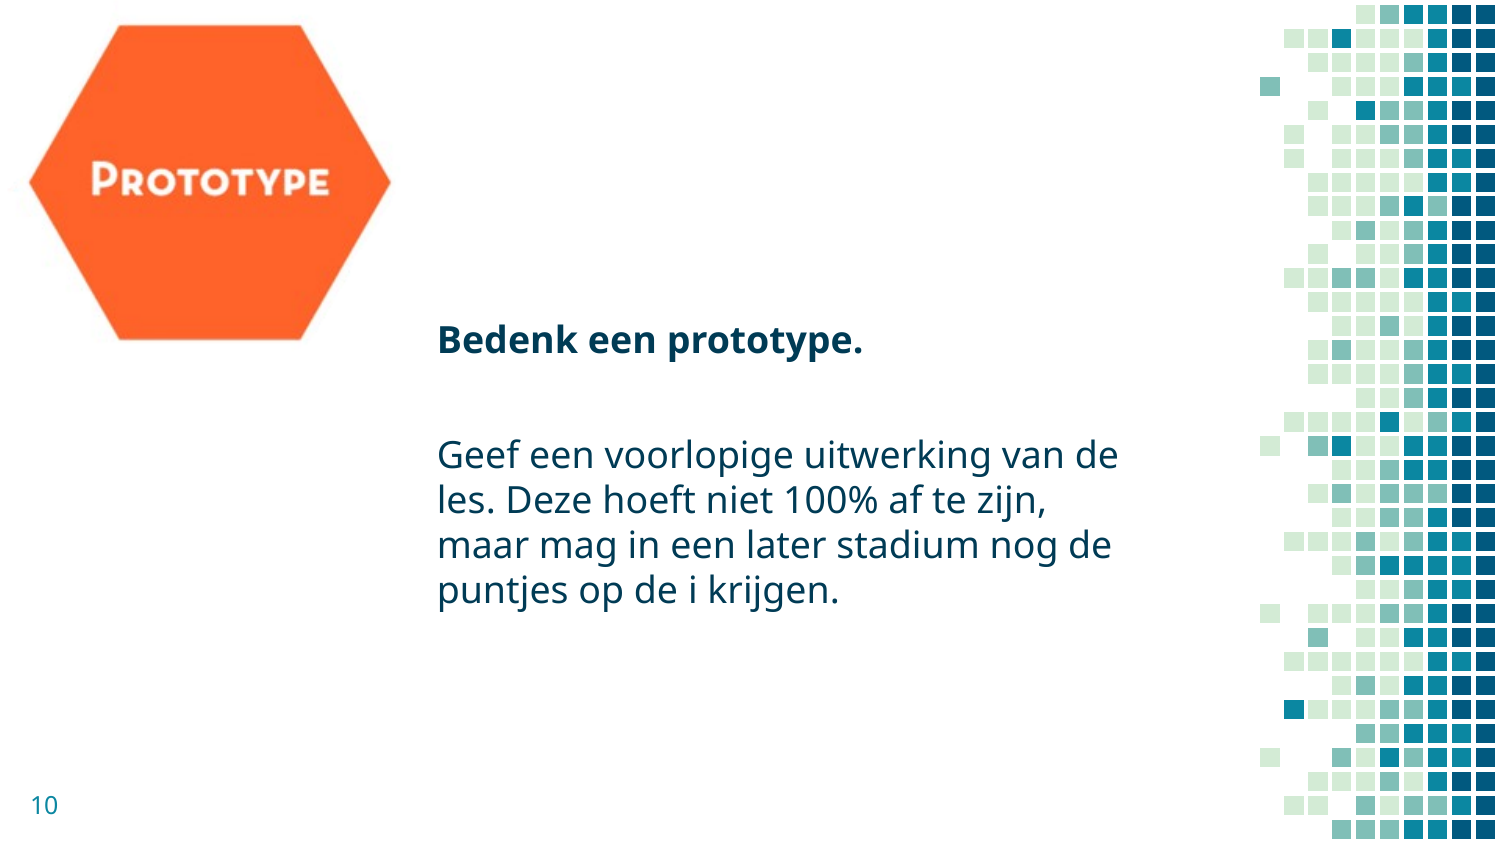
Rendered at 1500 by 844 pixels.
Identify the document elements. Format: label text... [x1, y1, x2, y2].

list Bedenk een prototype. Geef een voorlopige uitwerking van de les. Deze hoeft niet 100% af te zijn, maar mag in een later stadium nog de puntjes op de i krijgen. [421, 301, 1160, 431]
slide_number 10 [15, 774, 105, 839]
picture [0, 0, 408, 387]
